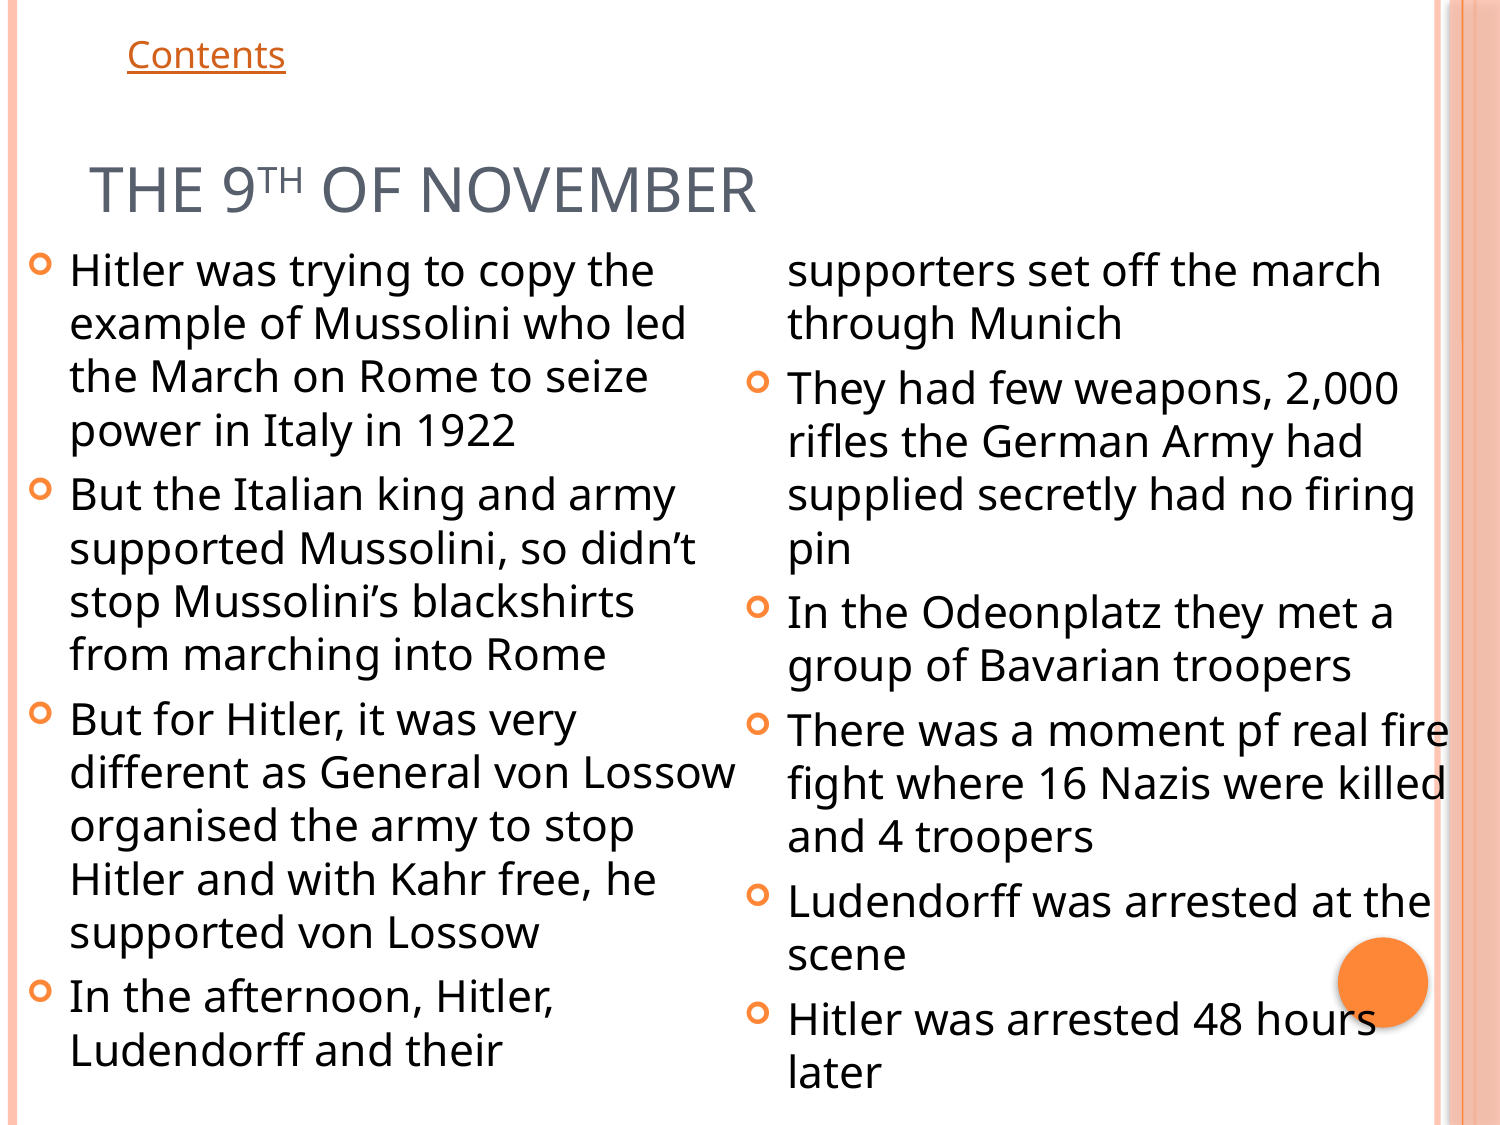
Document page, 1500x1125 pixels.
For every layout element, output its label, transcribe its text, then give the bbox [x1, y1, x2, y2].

title The 9th of November [75, 45, 1300, 233]
list Hitler was trying to copy the example of Mussolini who led the March on Rome to seize power in Italy in 1922 But the Italian king and army supported Mussolini, so didn’t stop Mussolini’s blackshirts from marching into Rome But for Hitler, it was very different as General von Lossow organised the army to stop Hitler and with Kahr free, he supported von Lossow In the afternoon, Hitler, Ludendorff and their supporters set off the march through Munich They had few weapons, 2,000 rifles the German Army had supplied secretly had no firing pin In the Odeonplatz they met a group of Bavarian troopers There was a moment pf real fire fight where 16 Nazis were killed and 4 troopers Ludendorff was arrested at the scene Hitler was arrested 48 hours later [11, 234, 1477, 1114]
